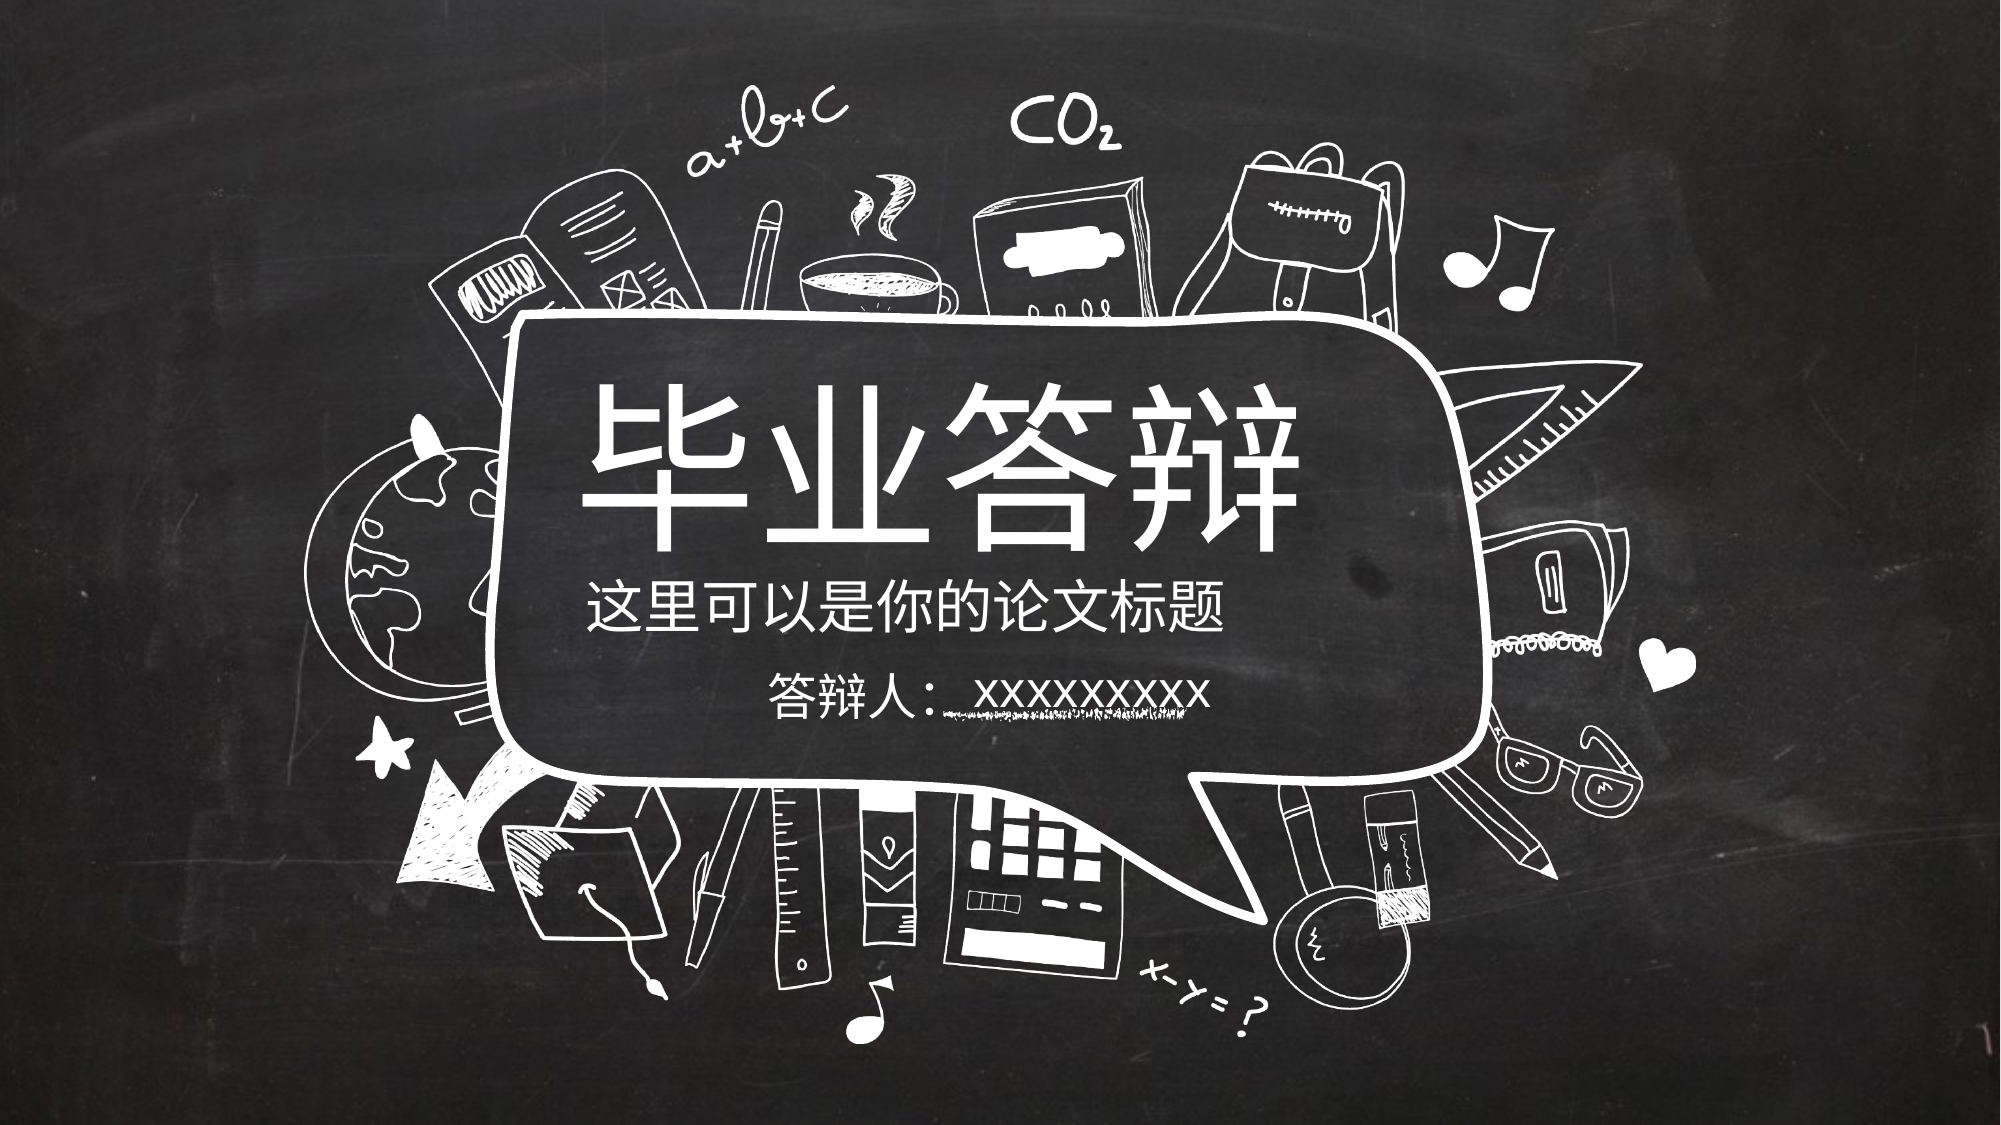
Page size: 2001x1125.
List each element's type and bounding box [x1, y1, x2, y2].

picture [0, 0, 2001, 1125]
text_box [943, 703, 1187, 723]
